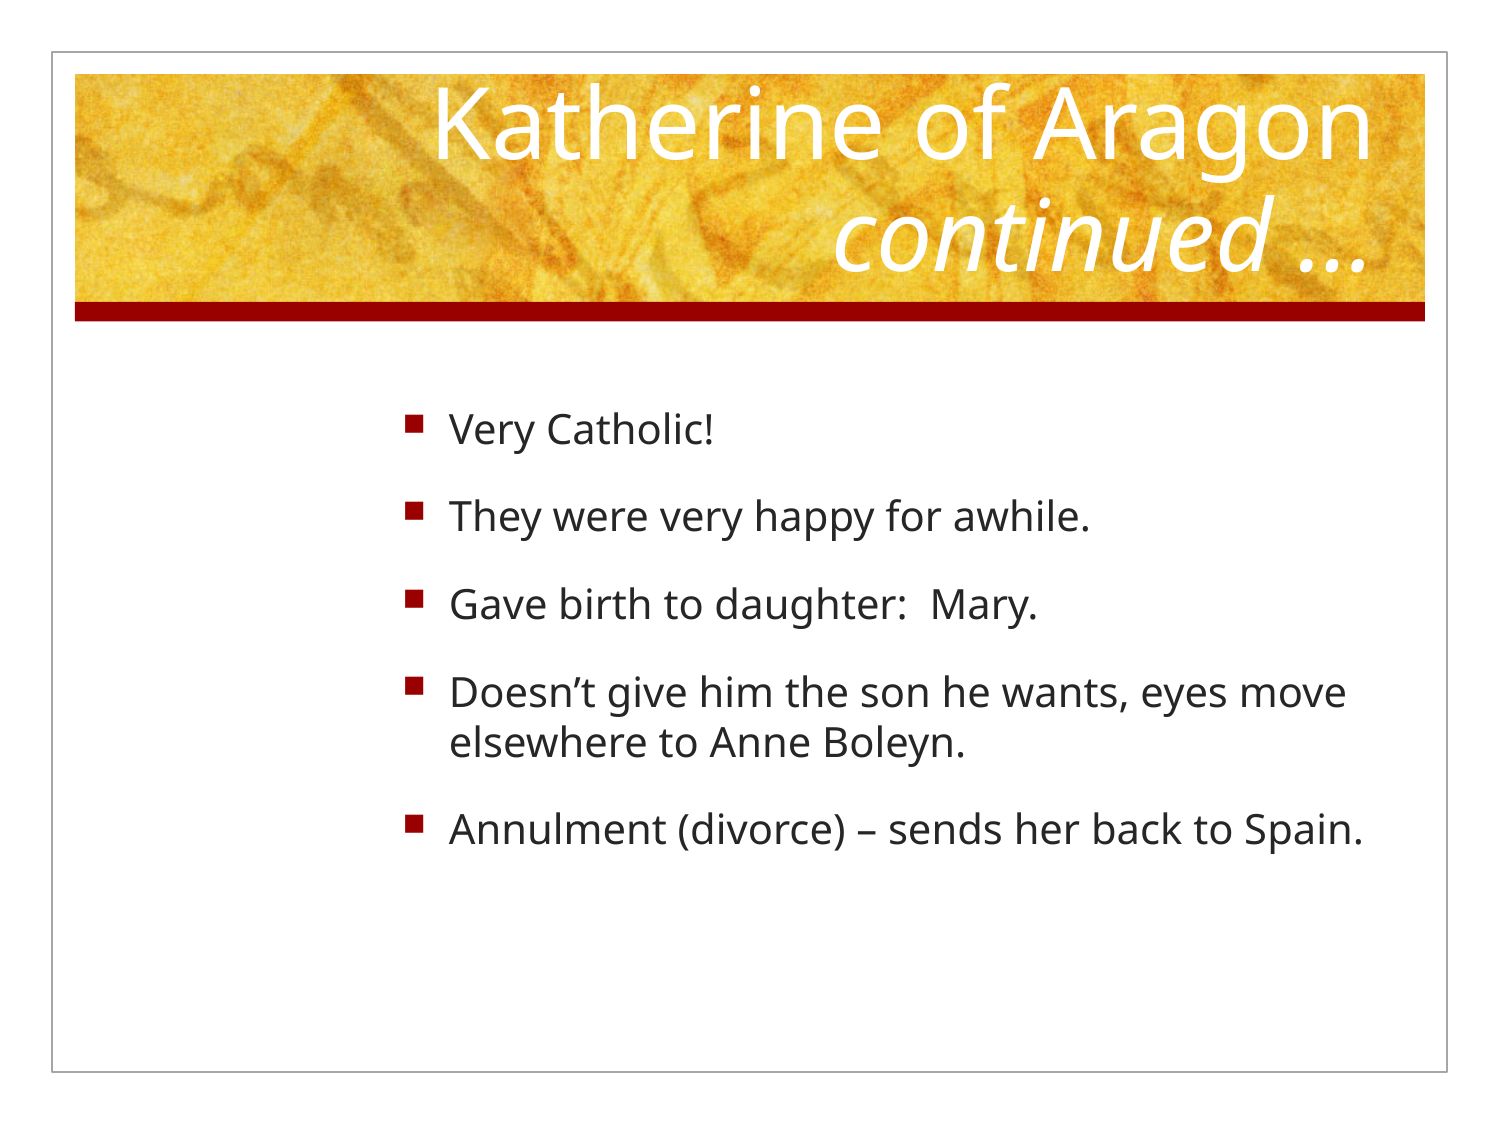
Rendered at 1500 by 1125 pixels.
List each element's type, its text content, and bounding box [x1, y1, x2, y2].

picture [75, 74, 1425, 301]
list Very Catholic! They were very happy for awhile. Gave birth to daughter: Mary. Doesn’t give him the son he wants, eyes move elsewhere to Anne Boleyn. Annulment (divorce) – sends her back to Spain. [387, 307, 1413, 1050]
title Katherine of Aragon continued … [108, 74, 1392, 292]
